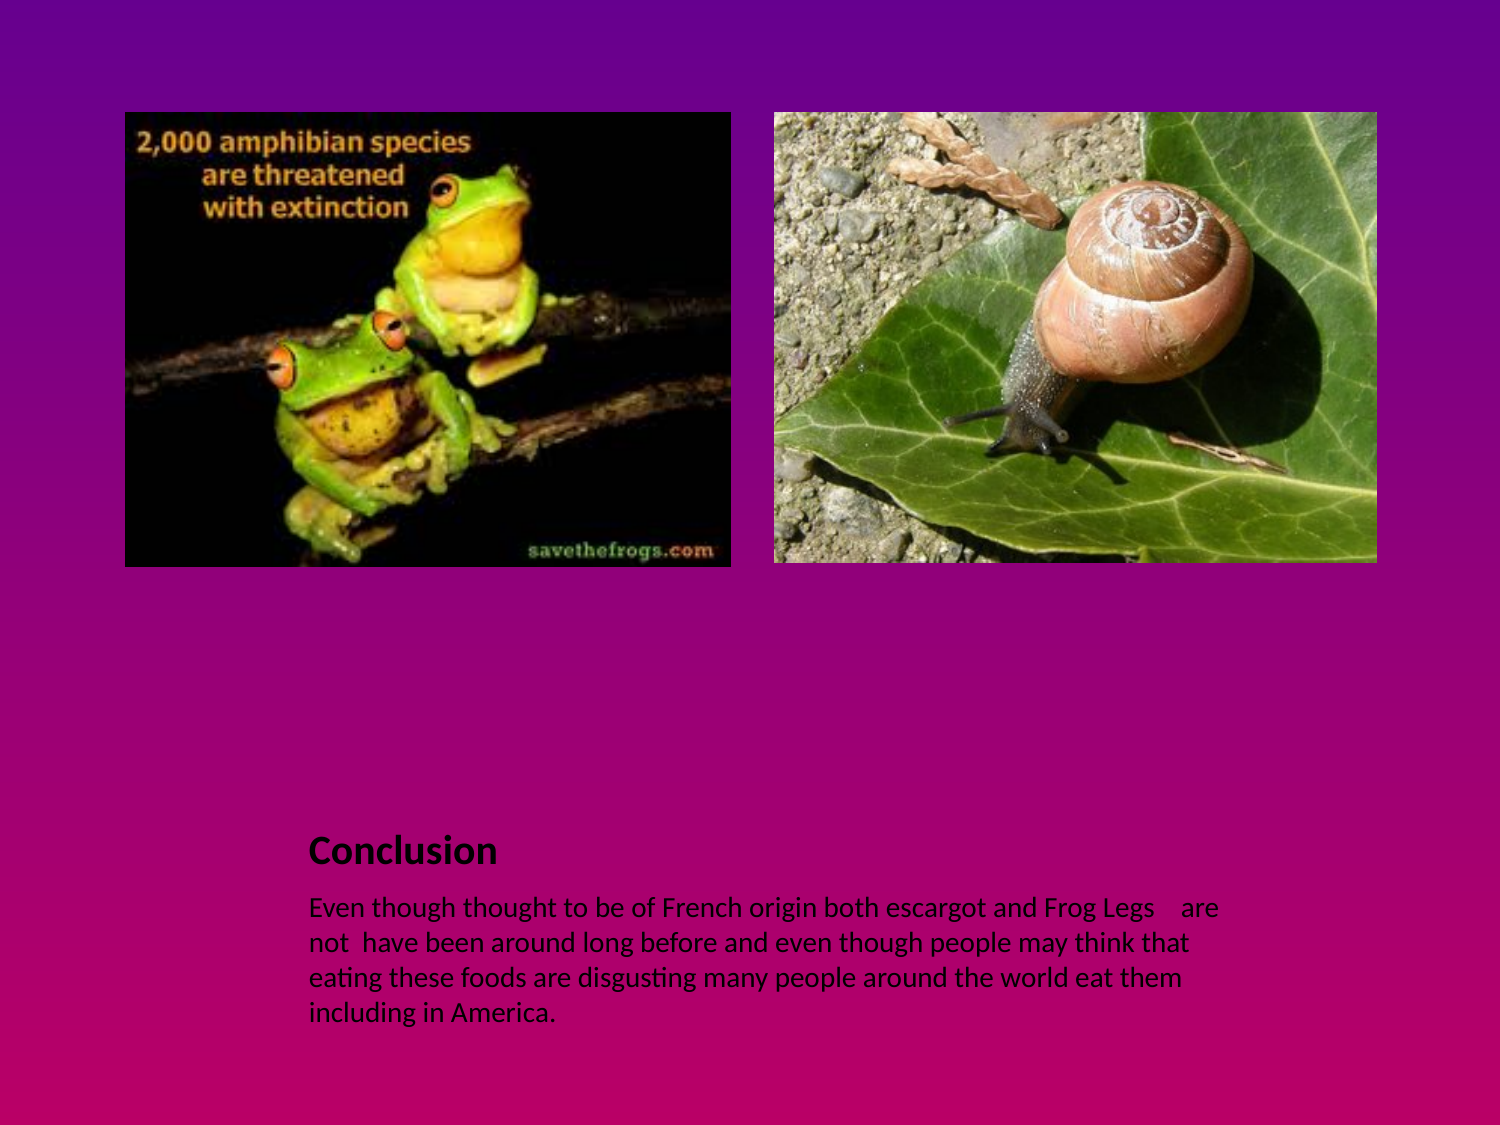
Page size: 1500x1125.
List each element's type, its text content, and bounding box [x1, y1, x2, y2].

picture [774, 112, 1378, 563]
picture [124, 112, 732, 568]
title Conclusion [294, 787, 1194, 880]
list Even though thought to be of French origin both escargot and Frog Legs are not have been around long before and even though people may think that eating these foods are disgusting many people around the world eat them including in America. [294, 880, 1238, 1050]
